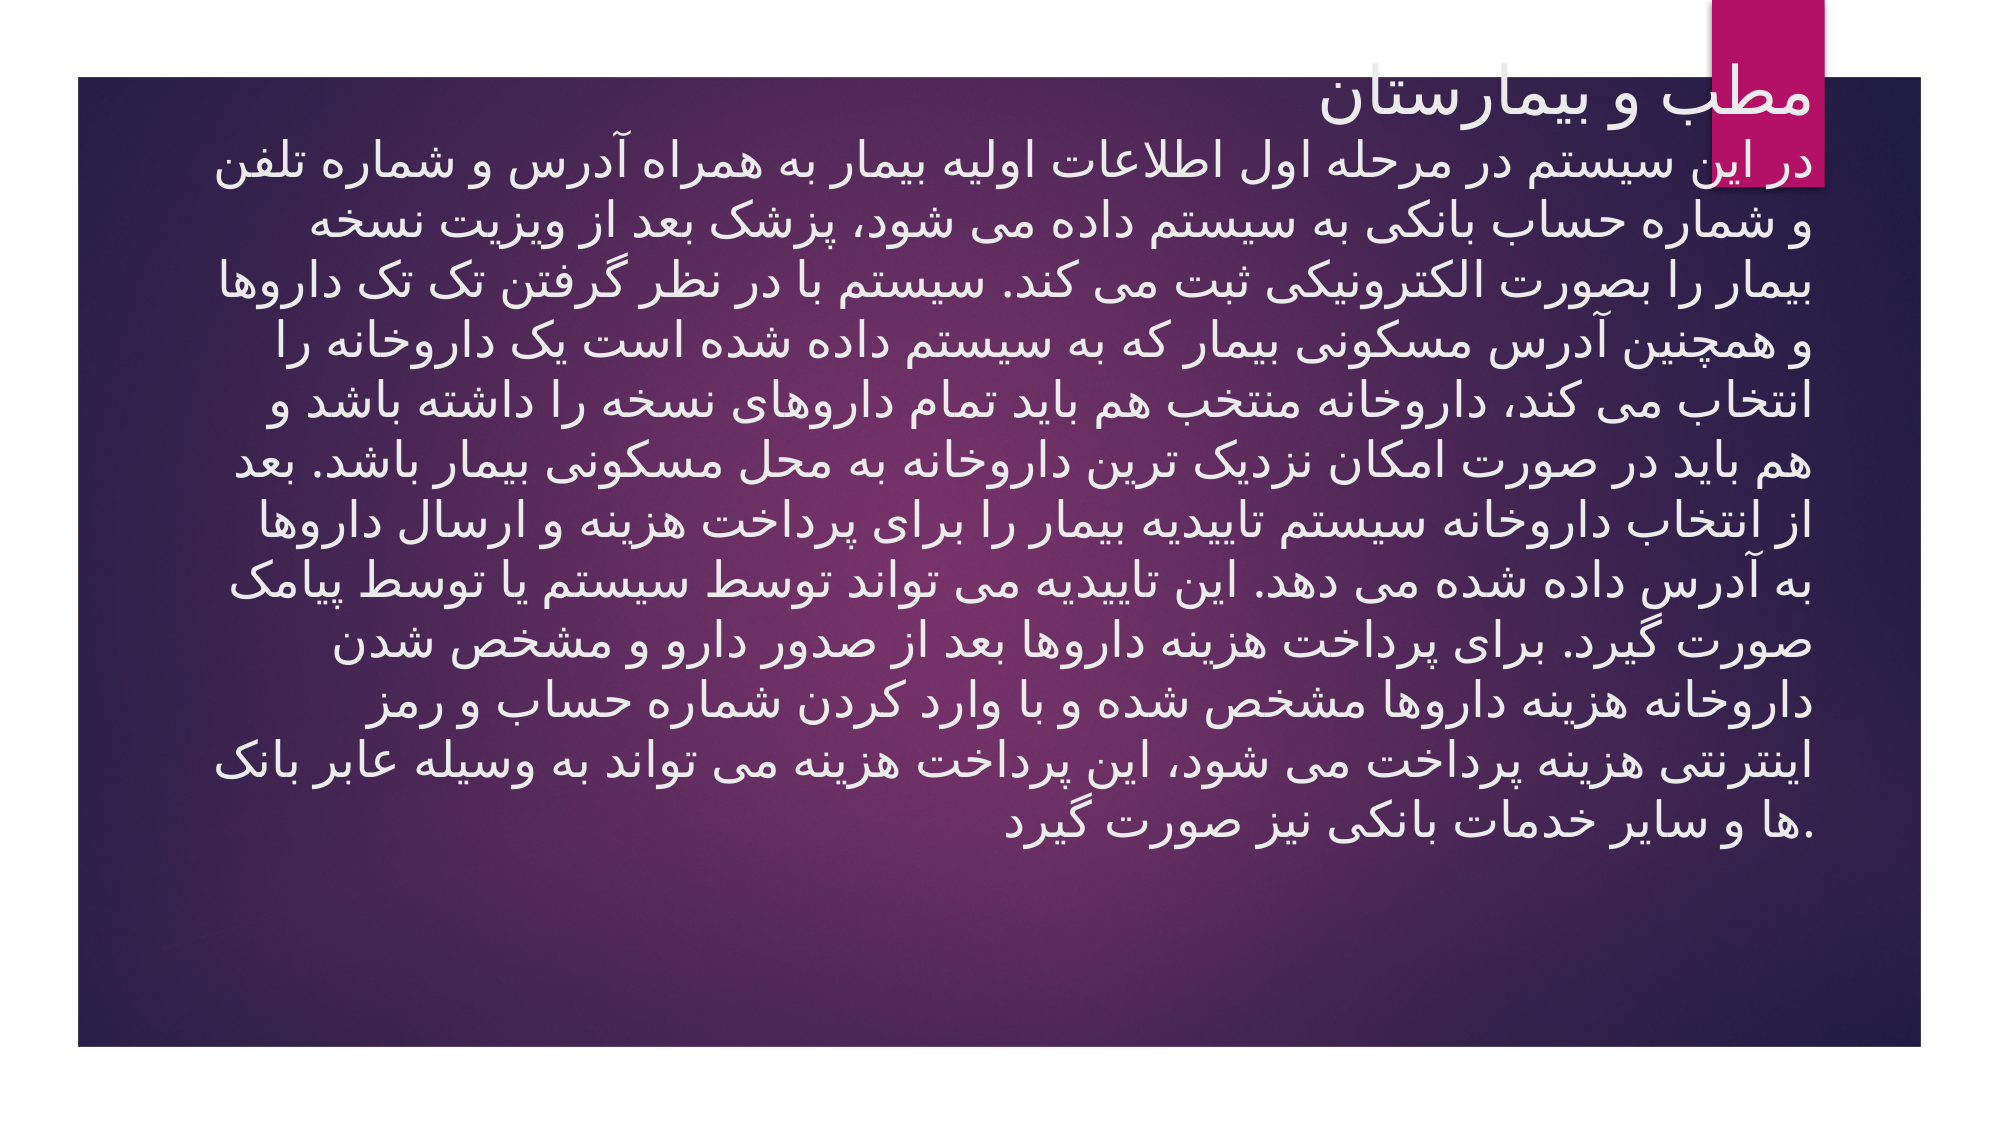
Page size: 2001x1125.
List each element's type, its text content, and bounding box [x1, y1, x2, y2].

title مطب و بیمارستان در این سیستم در مرحله اول اطلاعات اولیه بیمار به همراه آدرس و شماره تلفن و شماره حساب بانکی به سیستم داده می شود، پزشک بعد از ویزیت نسخه بیمار را بصورت الکترونیکی ثبت می کند. سیستم با در نظر گرفتن تک تک داروها و همچنین آدرس مسکونی بیمار که به سیستم داده شده است یک داروخانه را انتخاب می کند، داروخانه منتخب هم باید تمام داروهای نسخه را داشته باشد و هم باید در صورت امکان نزدیک ترین داروخانه به محل مسکونی بیمار باشد. بعد از انتخاب داروخانه سیستم تاییدیه بیمار را برای پرداخت هزینه و ارسال داروها به آدرس داده شده می دهد. این تاییدیه می تواند توسط سیستم یا توسط پیامک صورت گیرد. برای پرداخت هزینه داروها بعد از صدور دارو و مشخص شدن داروخانه هزینه داروها مشخص شده و با وارد کردن شماره حساب و رمز اینترنتی هزینه پرداخت می شود، این پرداخت هزینه می تواند به وسیله عابر بانک ها و سایر خدمات بانکی نیز صورت گیرد. [196, 209, 1831, 991]
